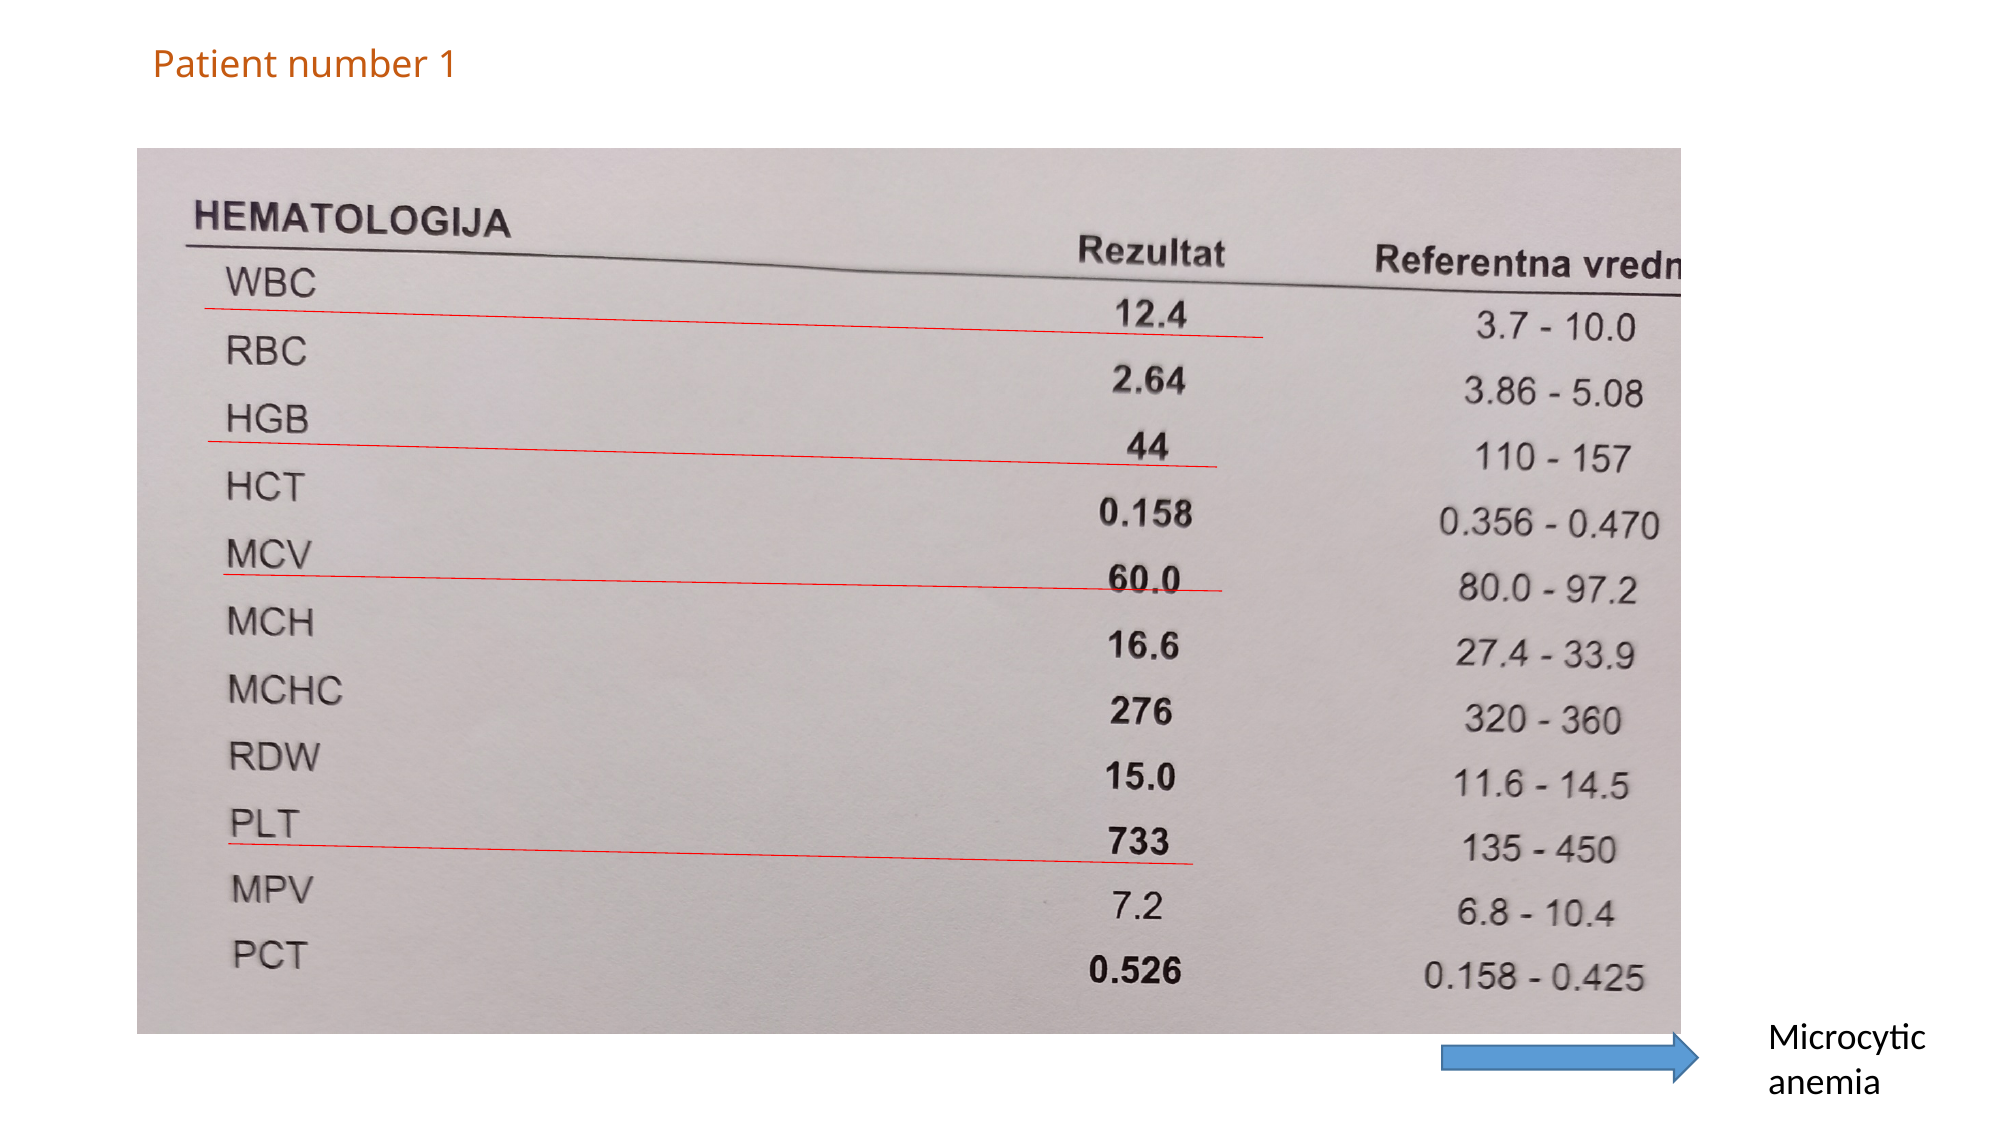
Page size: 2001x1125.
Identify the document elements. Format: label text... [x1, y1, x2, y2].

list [137, 148, 1681, 1034]
text_box [1441, 1034, 1700, 1084]
title Patient number 1 [137, 59, 1863, 72]
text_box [204, 308, 1263, 338]
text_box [228, 843, 1194, 865]
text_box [223, 574, 1223, 591]
text_box Microcytic anemia [1753, 1004, 1942, 1110]
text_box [207, 441, 1217, 468]
